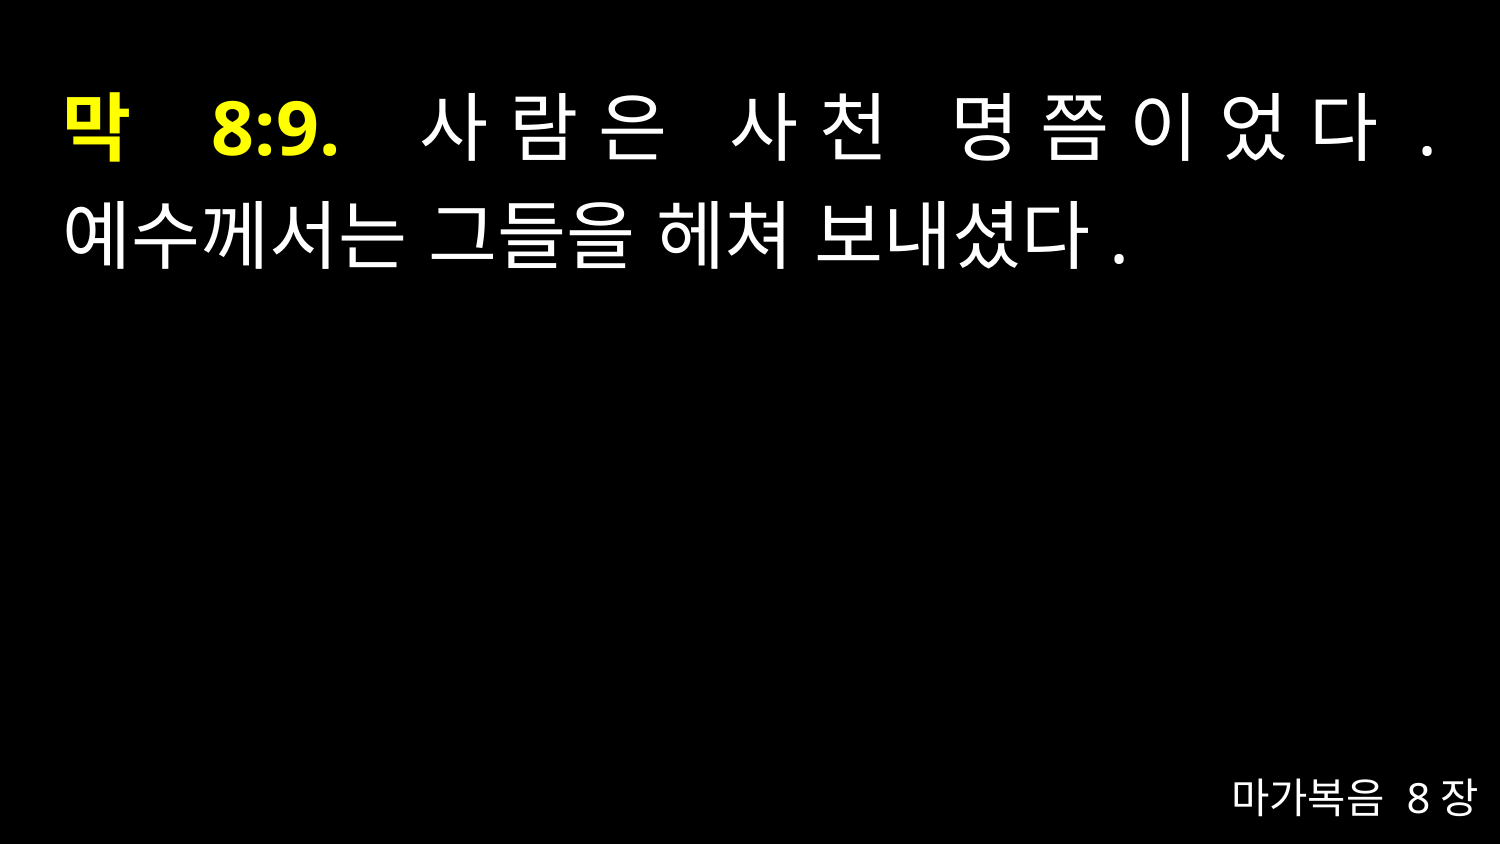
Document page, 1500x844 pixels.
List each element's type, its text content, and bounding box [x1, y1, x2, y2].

title 막 8:9. 사람은 사천 명쯤이었다. 예수께서는 그들을 헤쳐 보내셨다. [0, 0, 1500, 844]
subtitle 마가복음 8장 [916, 770, 1500, 844]
